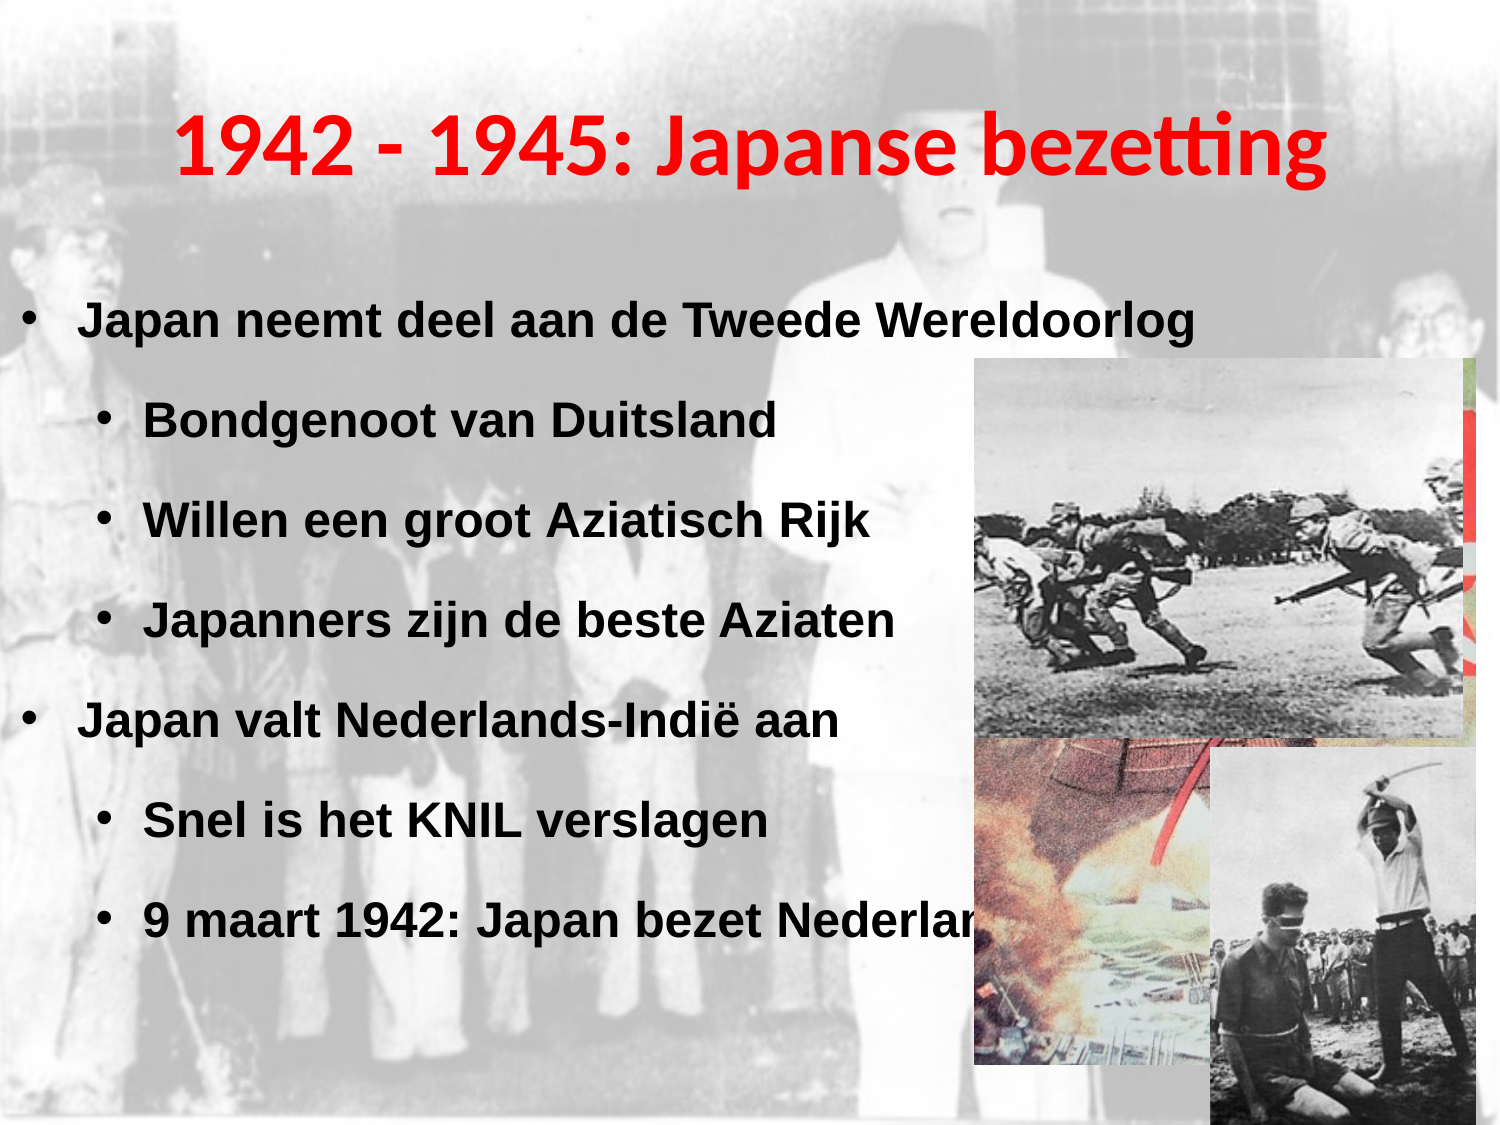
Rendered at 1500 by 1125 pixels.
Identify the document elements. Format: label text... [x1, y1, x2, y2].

text_box Japan neemt deel aan de Tweede Wereldoorlog Bondgenoot van Duitsland Willen een groot Aziatisch Rijk Japanners zijn de beste Aziaten Japan valt Nederlands-Indië aan Snel is het KNIL verslagen 9 maart 1942: Japan bezet Nederlands-Indië [5, 249, 1419, 1083]
title 1942 - 1945: Japanse bezetting [75, 45, 1425, 233]
picture [974, 358, 1476, 1125]
